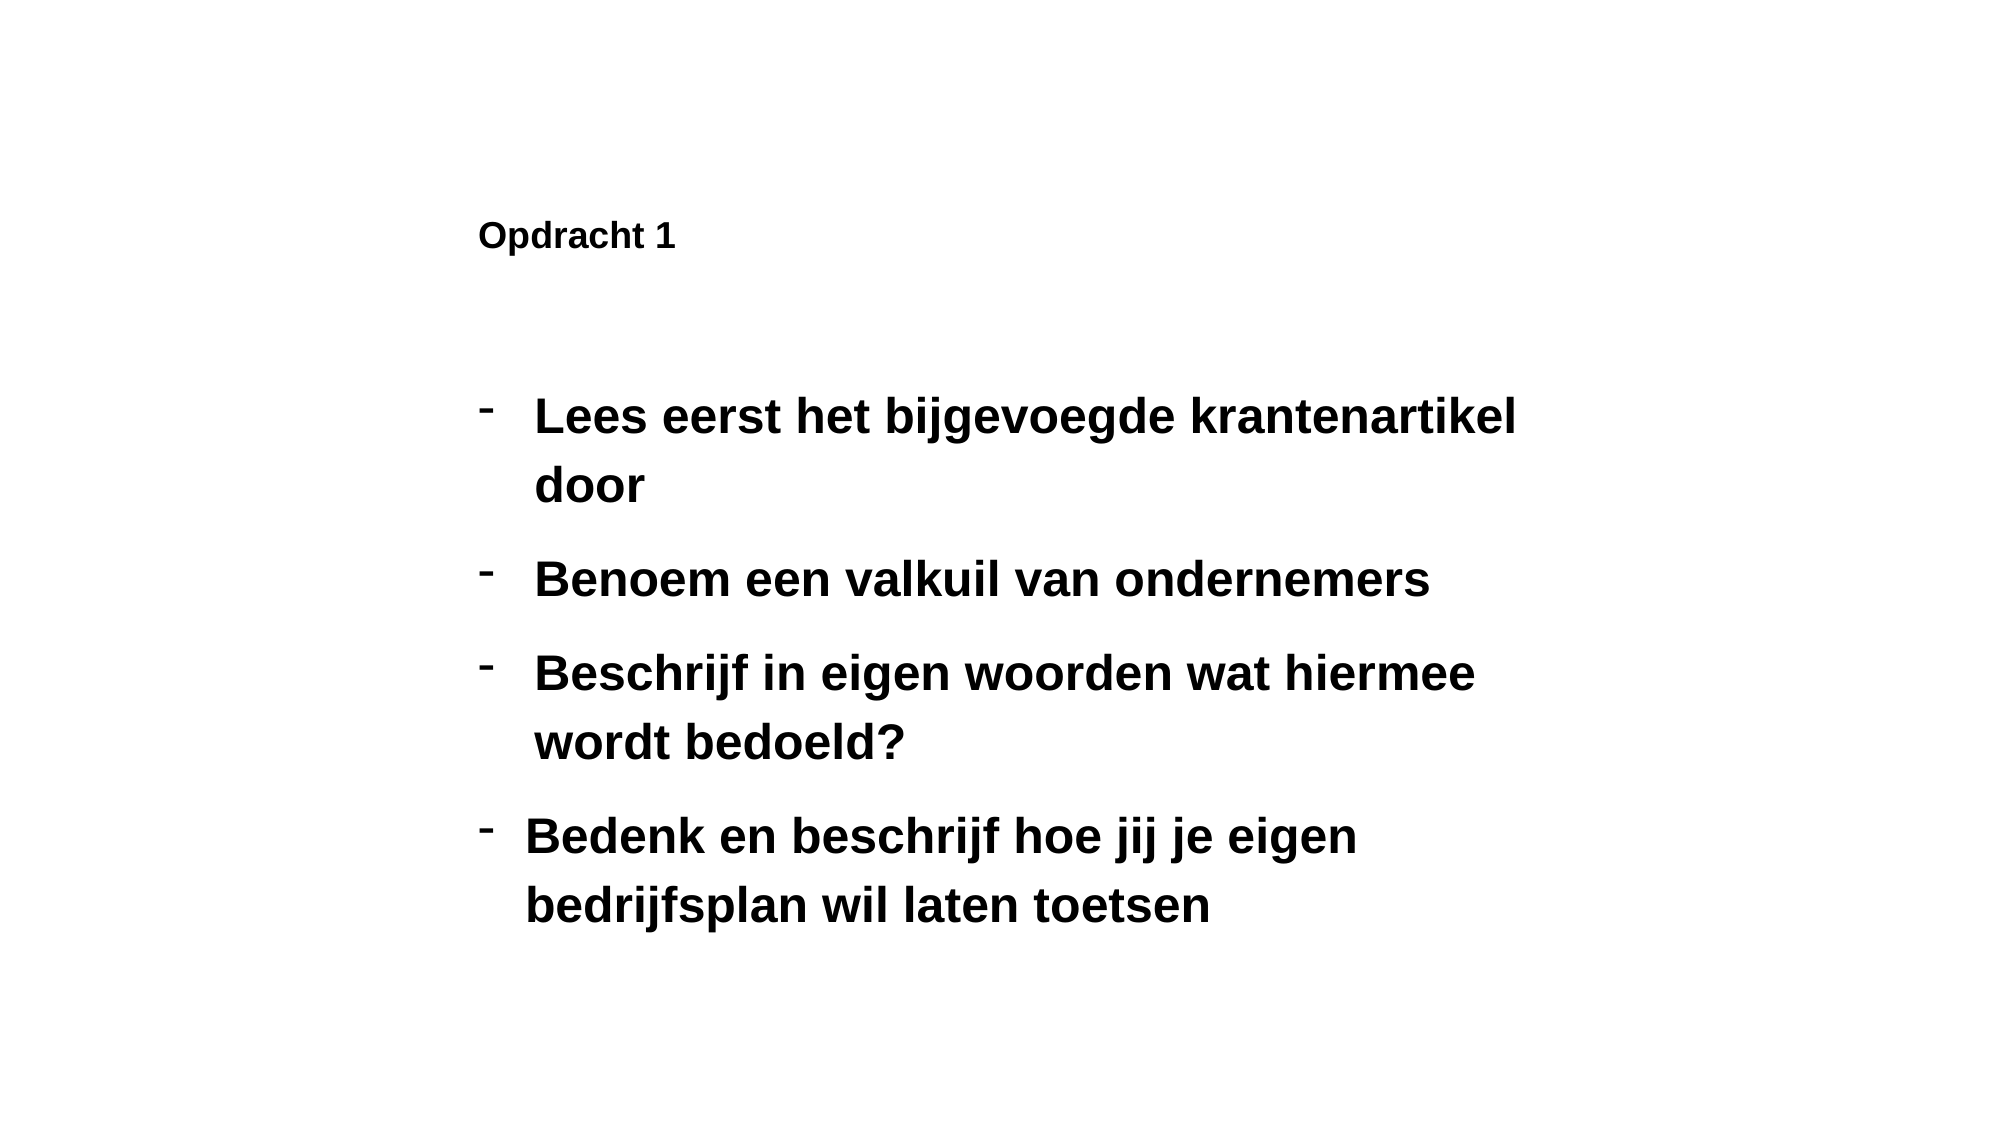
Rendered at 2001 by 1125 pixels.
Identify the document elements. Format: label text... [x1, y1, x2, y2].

text_box Opdracht 1 Lees eerst het bijgevoegde krantenartikel door Benoem een valkuil van ondernemers Beschrijf in eigen woorden wat hiermee wordt bedoeld? Bedenk en beschrijf hoe jij je eigen bedrijfsplan wil laten toetsen [463, 196, 1624, 1017]
